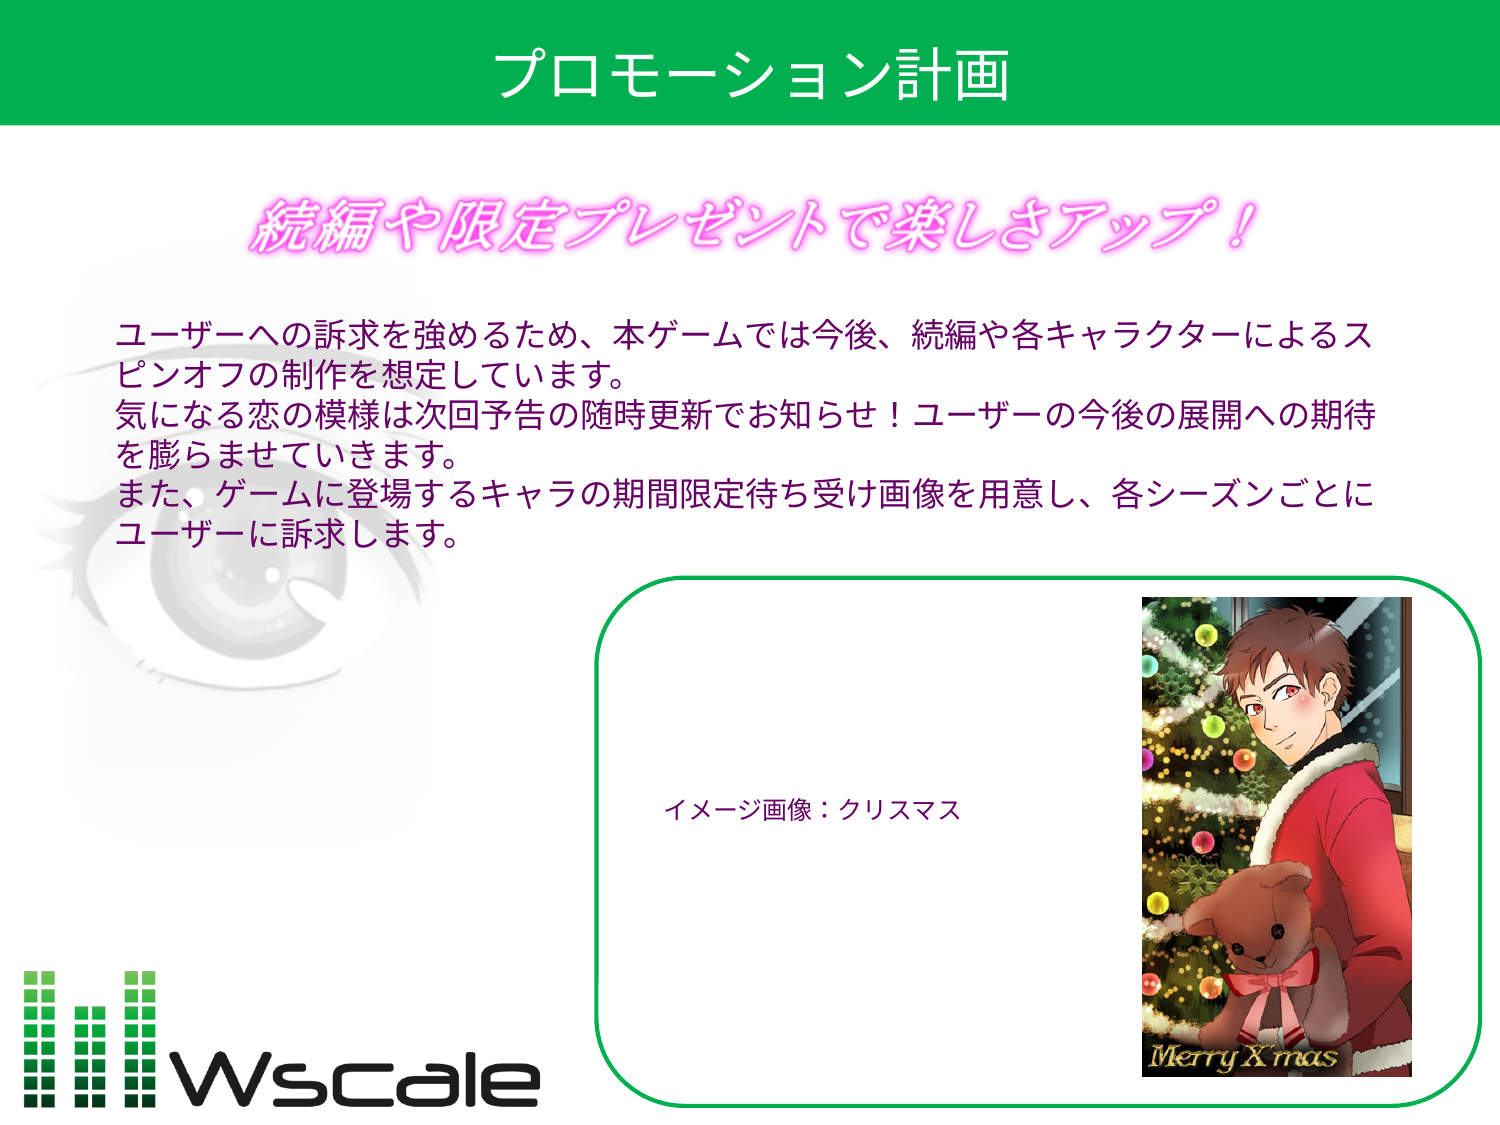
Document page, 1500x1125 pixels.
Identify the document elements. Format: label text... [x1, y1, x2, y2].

picture [1141, 597, 1412, 1077]
text_box [594, 575, 1483, 1108]
picture [0, 148, 1298, 931]
text_box プロモーション計画 [74, 30, 1425, 117]
picture [0, 954, 561, 1125]
text_box ユーザーへの訴求を強めるため、本ゲームでは今後、続編や各キャラクターによるスピンオフの制作を想定しています。 気になる恋の模様は次回予告の随時更新でお知らせ！ユーザーの今後の展開への期待を膨らませていきます。 また、ゲームに登場するキャラの期間限定待ち受け画像を用意し、各シーズンごとにユーザーに訴求します。 [502, 306, 1412, 569]
